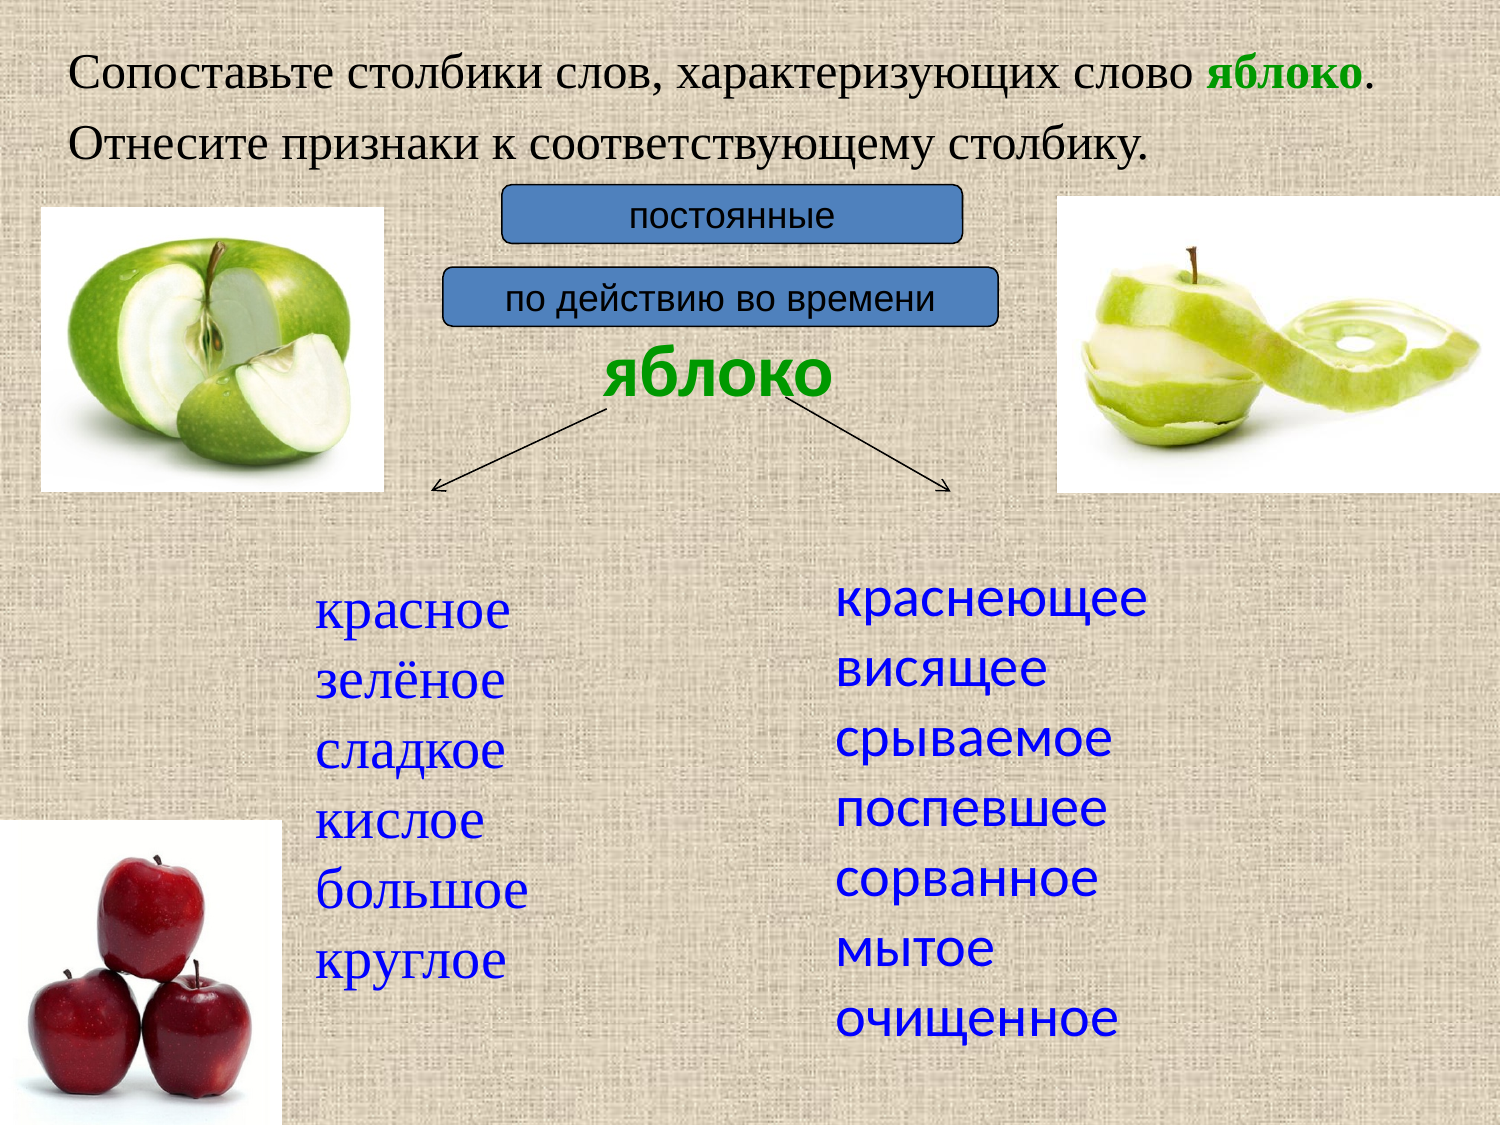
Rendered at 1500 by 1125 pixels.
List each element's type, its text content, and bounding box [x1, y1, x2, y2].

text_box яблоко [419, 314, 1017, 419]
picture [0, 0, 1500, 1125]
text_box Отнесите признаки к соответствующему столбику. [53, 101, 1500, 177]
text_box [785, 396, 951, 492]
text_box постоянные [501, 184, 963, 244]
text_box краснеющее висящее срываемое поспевшее сорванное мытое очищенное [820, 550, 1330, 1056]
text_box по действию во времени [442, 267, 999, 327]
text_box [430, 408, 607, 492]
text_box Сопоставьте столбики слов, характеризующих слово яблоко. [53, 30, 1500, 101]
text_box красное зелёное сладкое кислое большое круглое [301, 562, 676, 998]
